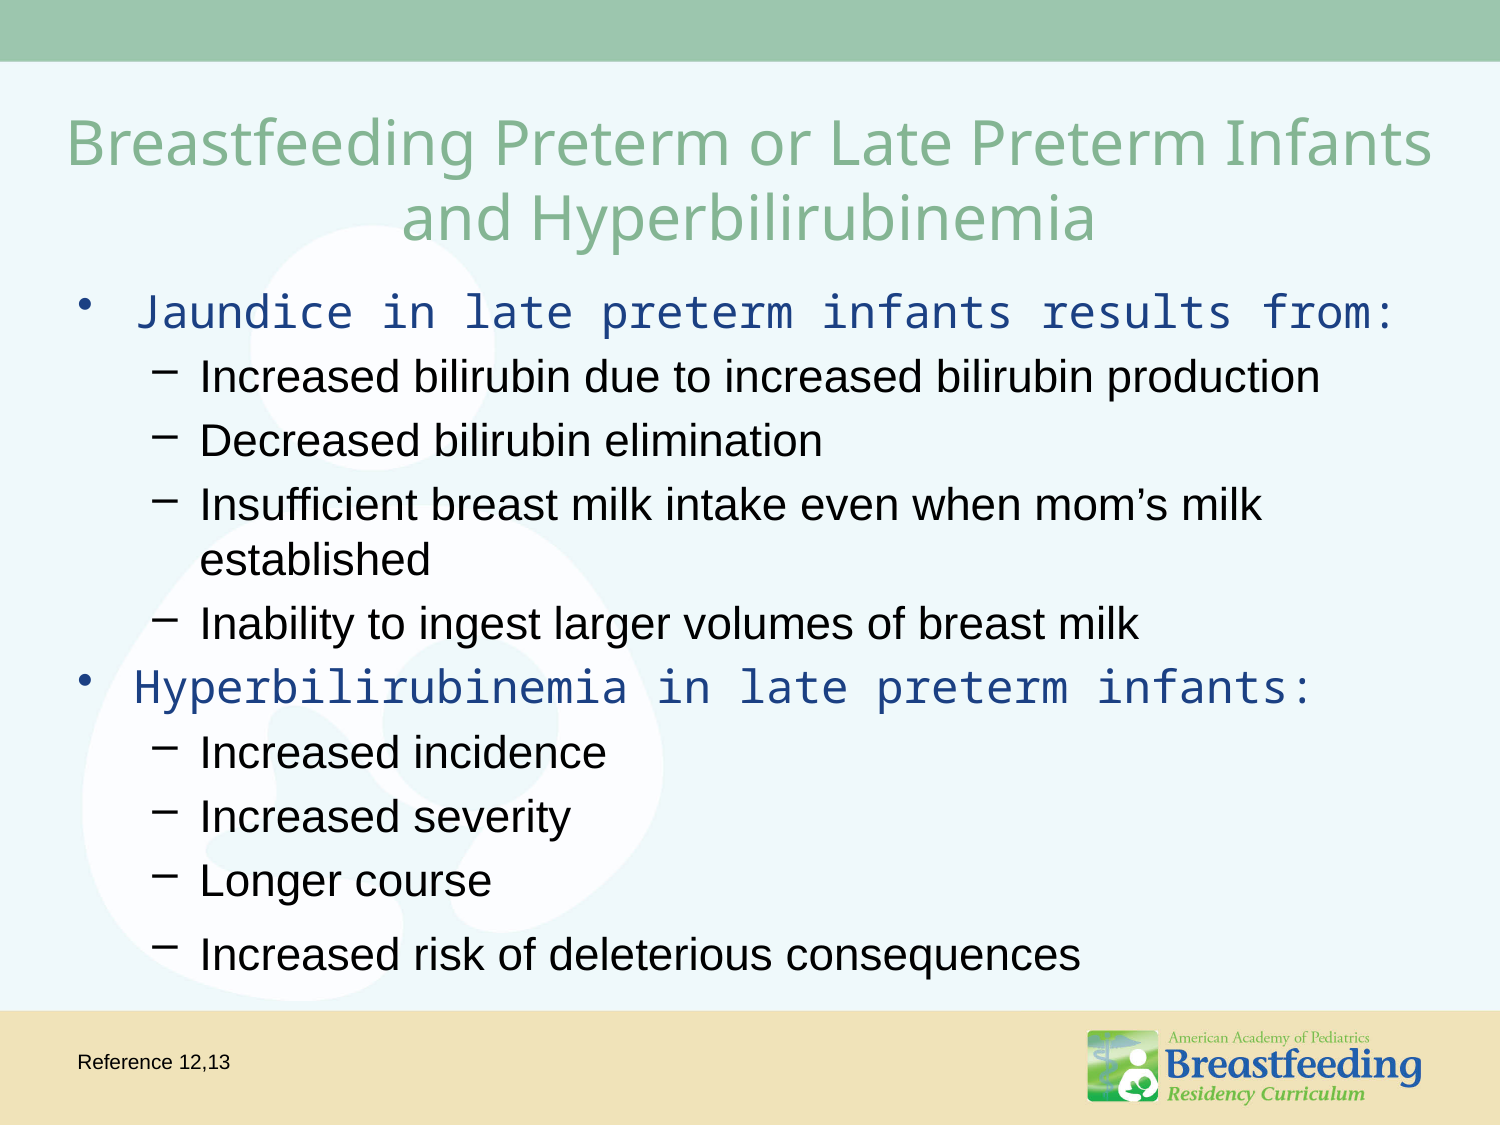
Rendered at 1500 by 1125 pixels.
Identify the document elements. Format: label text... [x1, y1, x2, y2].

picture [0, 0, 1500, 1125]
list Jaundice in late preterm infants results from: Increased bilirubin due to increased bilirubin production Decreased bilirubin elimination Insufficient breast milk intake even when mom’s milk established Inability to ingest larger volumes of breast milk Hyperbilirubinemia in late preterm infants: Increased incidence Increased severity Longer course Increased risk of deleterious consequences [62, 274, 1500, 1018]
title Breastfeeding Preterm or Late Preterm Infants and Hyperbilirubinemia [49, 74, 1451, 281]
text_box Reference 12,13 [62, 1024, 325, 1085]
